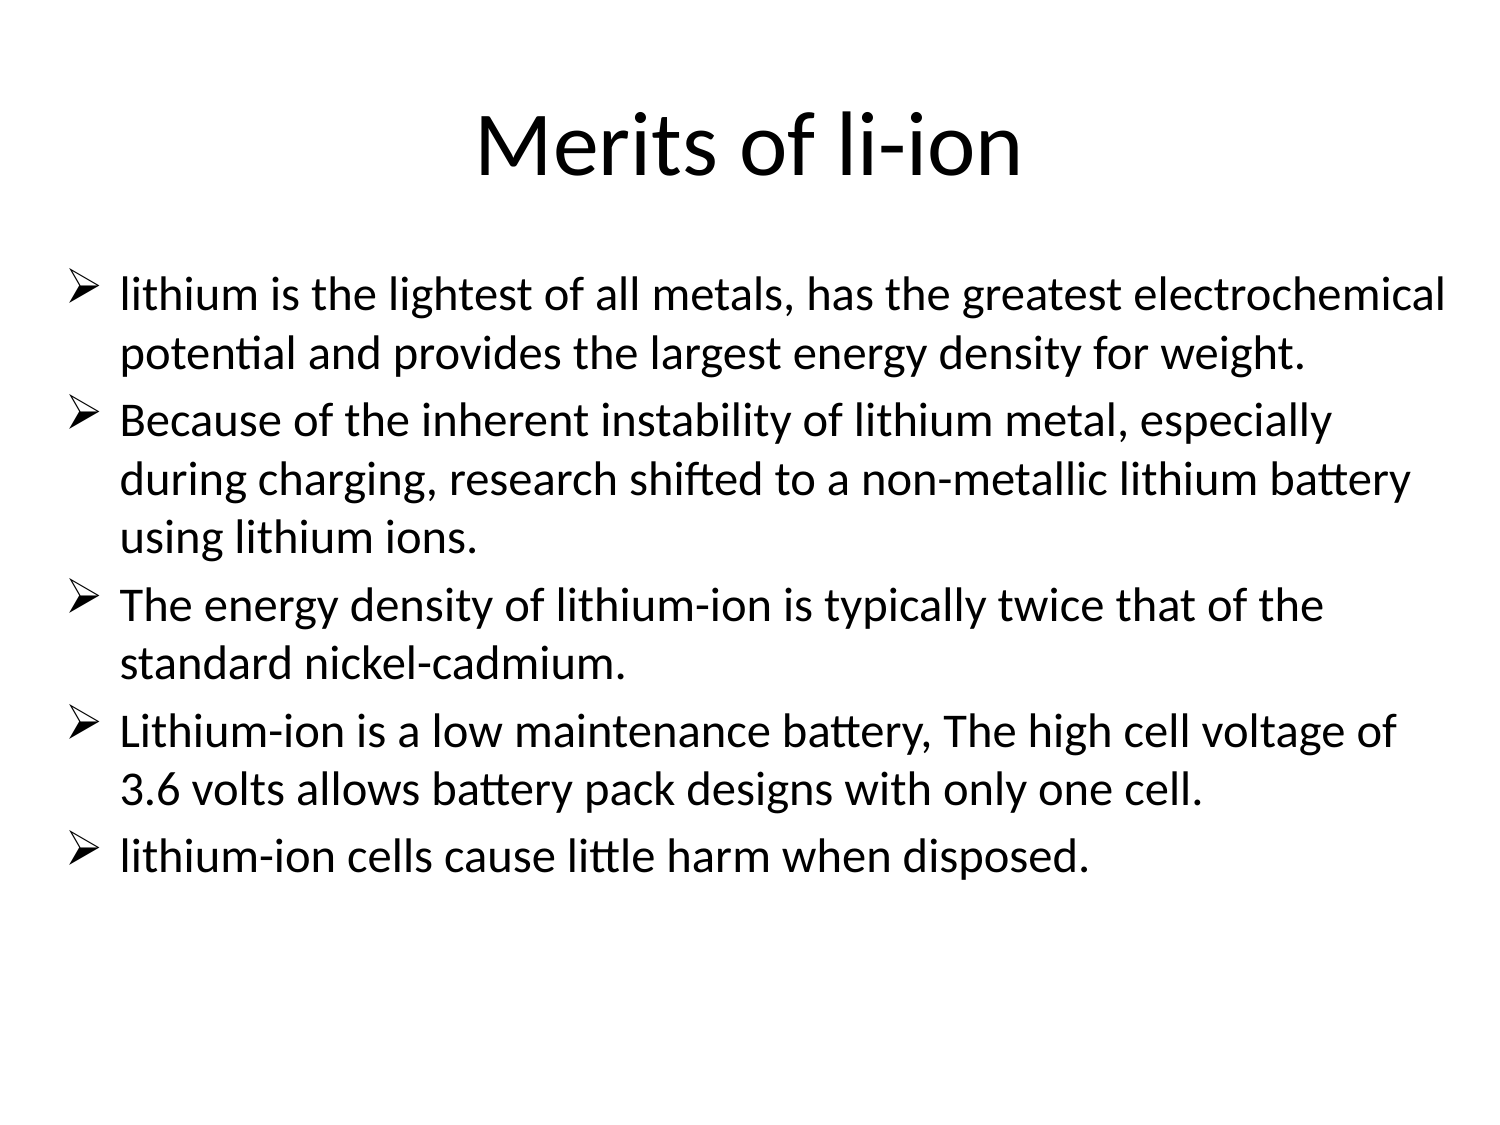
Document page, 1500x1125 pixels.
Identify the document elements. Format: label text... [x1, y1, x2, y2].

title Merits of li-ion [75, 45, 1425, 233]
list lithium is the lightest of all metals, has the greatest electrochemical potential and provides the largest energy density for weight. Because of the inherent instability of lithium metal, especially during charging, research shifted to a non-metallic lithium battery using lithium ions. The energy density of lithium-ion is typically twice that of the standard nickel-cadmium. Lithium-ion is a low maintenance battery, The high cell voltage of 3.6 volts allows battery pack designs with only one cell. lithium-ion cells cause little harm when disposed. [50, 254, 1475, 1067]
